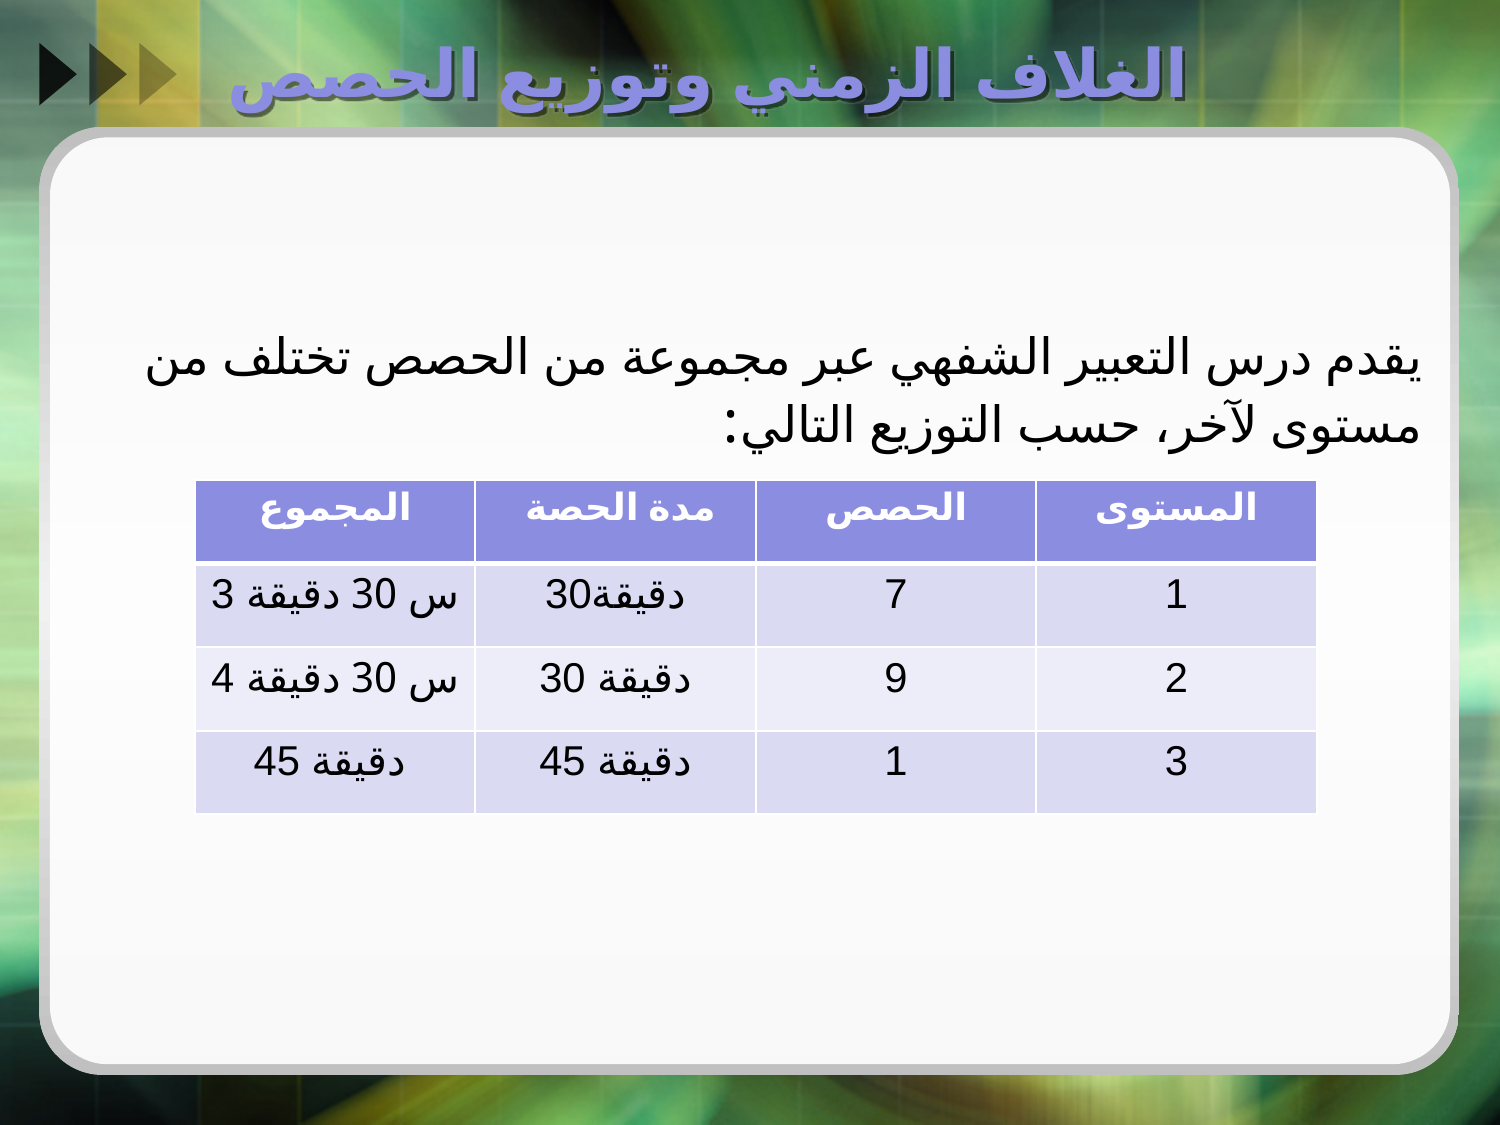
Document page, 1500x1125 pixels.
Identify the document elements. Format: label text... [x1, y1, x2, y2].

table_cell 30دقيقة [476, 566, 755, 646]
table_cell 4 س 30 دقيقة [196, 648, 474, 730]
table_cell 45 دقيقة [476, 732, 755, 813]
table_cell 9 [757, 648, 1035, 730]
table_cell 1 [1037, 566, 1316, 646]
table_header الحصص [757, 481, 1035, 561]
table_cell 30 دقيقة [476, 648, 755, 730]
table_cell 3 [1037, 732, 1316, 813]
table_cell 3 س 30 دقيقة [196, 566, 474, 646]
table_cell 7 [757, 566, 1035, 646]
table_cell 1 [757, 732, 1035, 813]
title الغلاف الزمني وتوزيع الحصص [212, 24, 1463, 118]
table_cell 2 [1037, 648, 1316, 730]
table_header مدة الحصة [476, 481, 755, 561]
table_header المجموع [196, 481, 474, 561]
table_cell 45 دقيقة [196, 732, 474, 813]
picture [0, 0, 1500, 1125]
table_header المستوى [1037, 481, 1316, 561]
list يقدم درس التعبير الشفهي عبر مجموعة من الحصص تختلف من مستوى لآخر، حسب التوزيع التالي: [41, 174, 1438, 1038]
